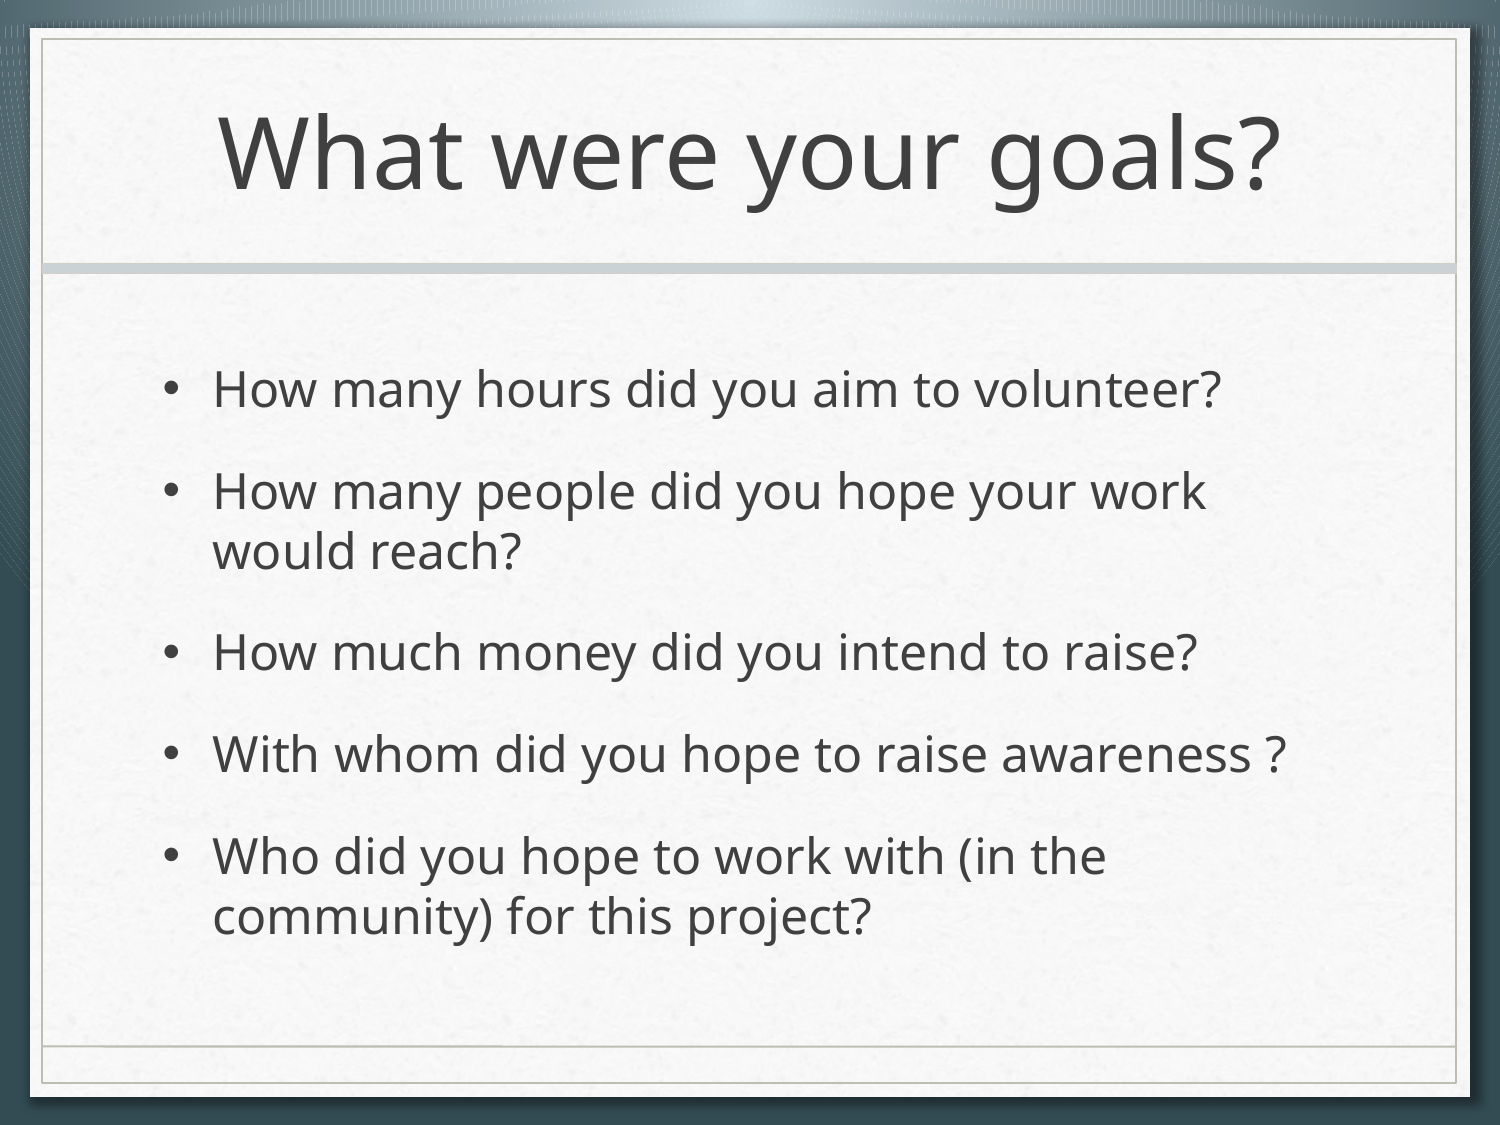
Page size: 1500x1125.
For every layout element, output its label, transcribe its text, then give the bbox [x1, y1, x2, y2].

list How many hours did you aim to volunteer? How many people did you hope your work would reach? How much money did you intend to raise? With whom did you hope to raise awareness ? Who did you hope to work with (in the community) for this project? [147, 350, 1353, 995]
picture [30, 28, 1470, 1097]
title What were your goals? [147, 40, 1353, 260]
